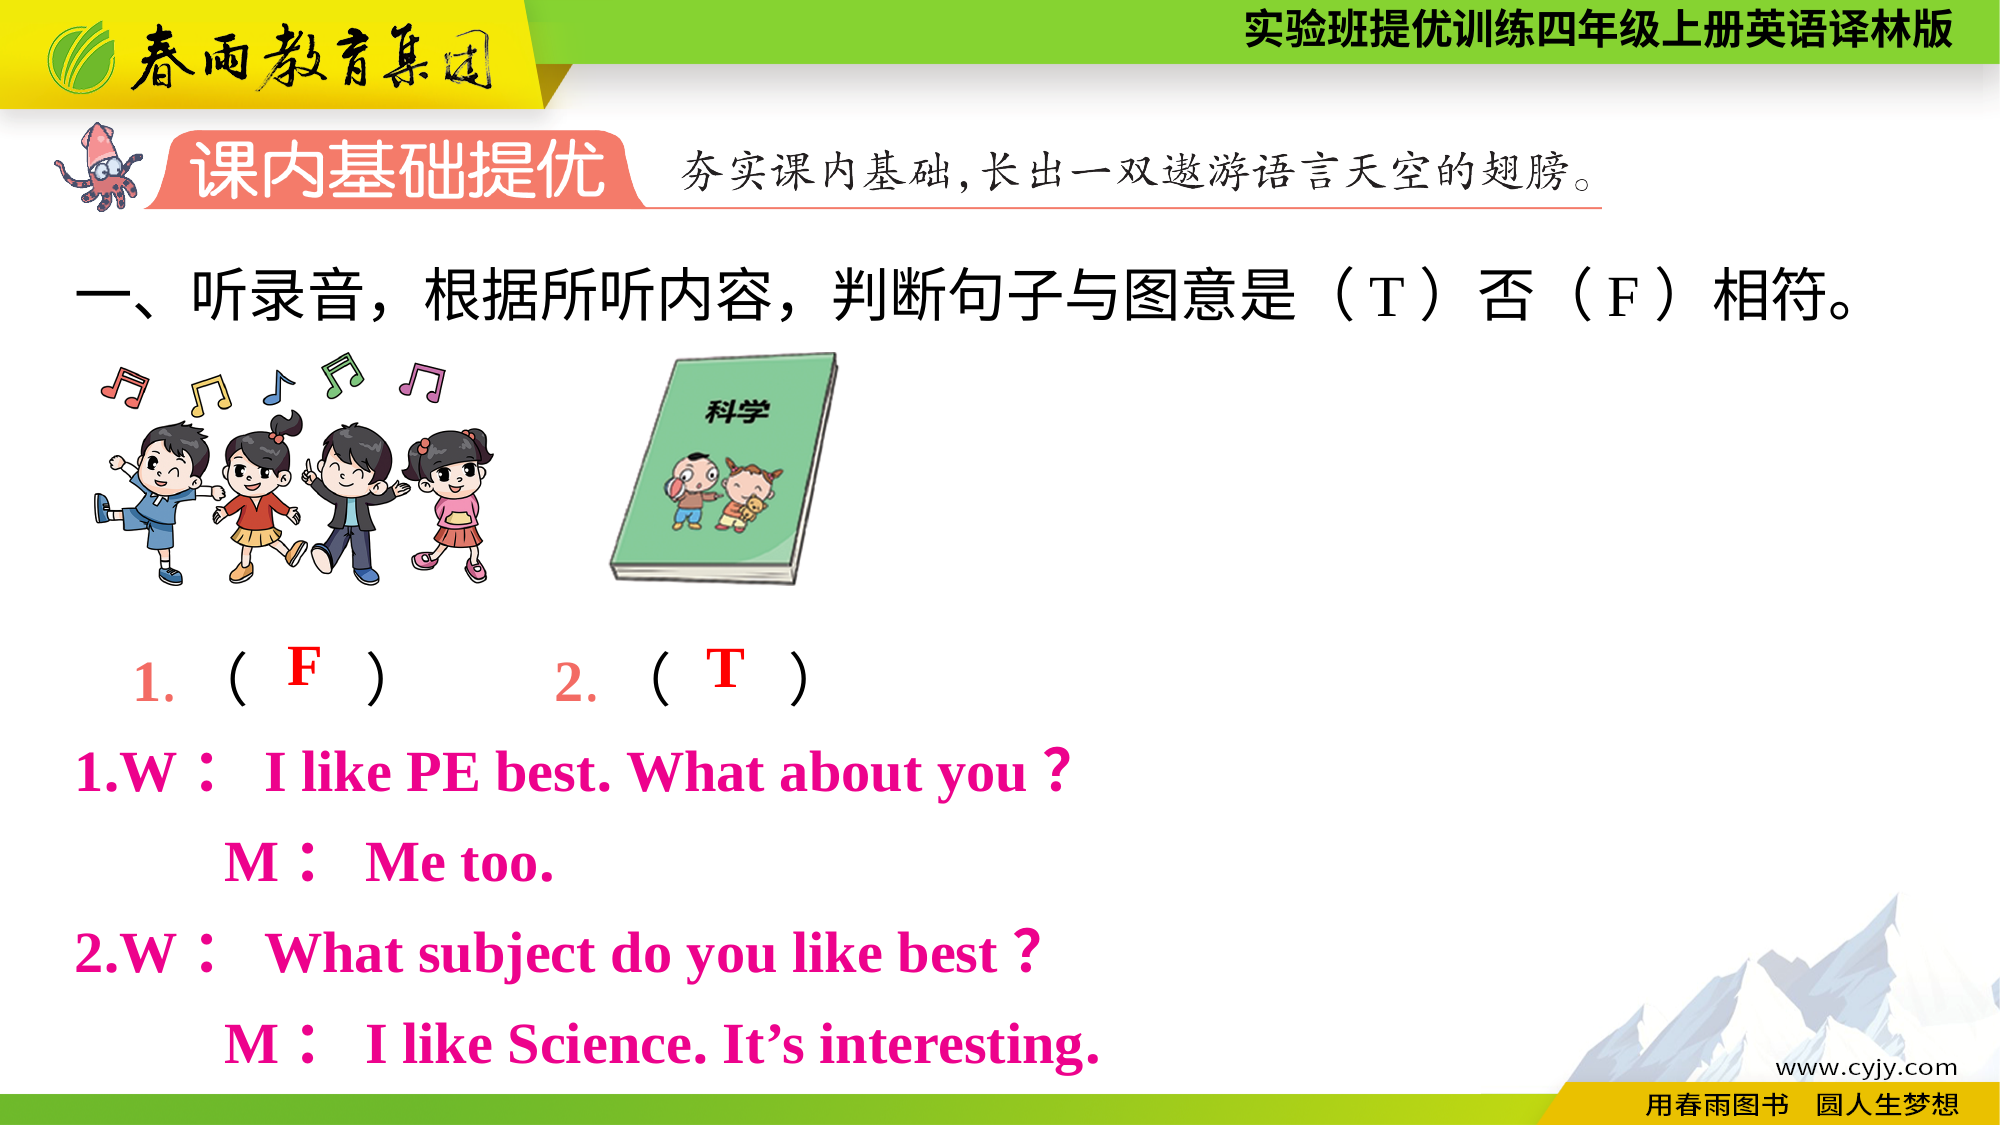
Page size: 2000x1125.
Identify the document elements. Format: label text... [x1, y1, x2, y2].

text_box T [691, 621, 761, 707]
picture [0, 0, 2000, 1125]
text_box F [272, 620, 338, 705]
text_box 1.（ ） 2.（ ） [59, 600, 1944, 721]
text_box 1.W：I like PE best. What about you？ M：Me too. 2.W：What subject do you like best？ M：I like Science. It’s interesting. [59, 721, 1944, 1083]
list 一、听录音，根据所听内容，判断句子与图意是（T）否（F）相符。 [59, 216, 1944, 324]
